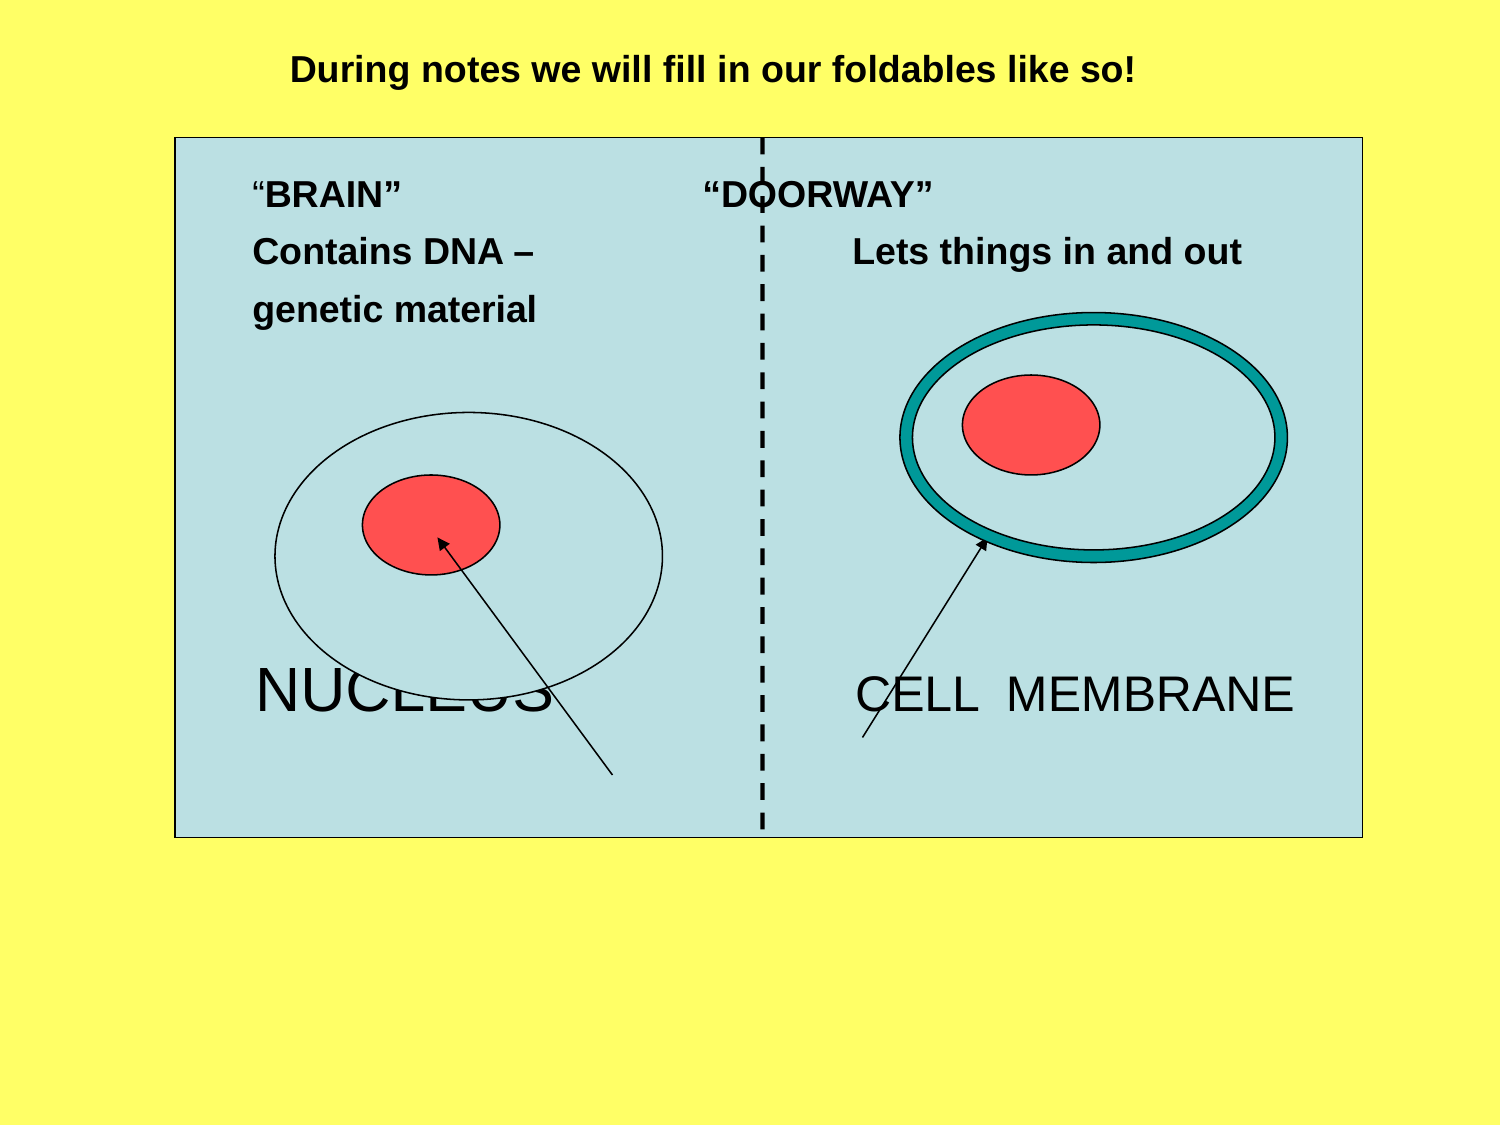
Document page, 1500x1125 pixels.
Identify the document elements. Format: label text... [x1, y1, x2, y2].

text_box [174, 137, 1363, 838]
text_box [362, 474, 500, 575]
text_box [437, 537, 613, 776]
text_box [862, 540, 987, 738]
text_box [274, 412, 663, 700]
text_box [962, 375, 1100, 475]
text_box During notes we will fill in our foldables like so! [275, 37, 1500, 98]
text_box [912, 324, 1275, 550]
text_box [899, 312, 1288, 563]
text_box “BRAIN” “DOORWAY” Contains DNA – Lets things in and out genetic material NUCLEUS CELL MEMBRANE [237, 162, 1313, 731]
